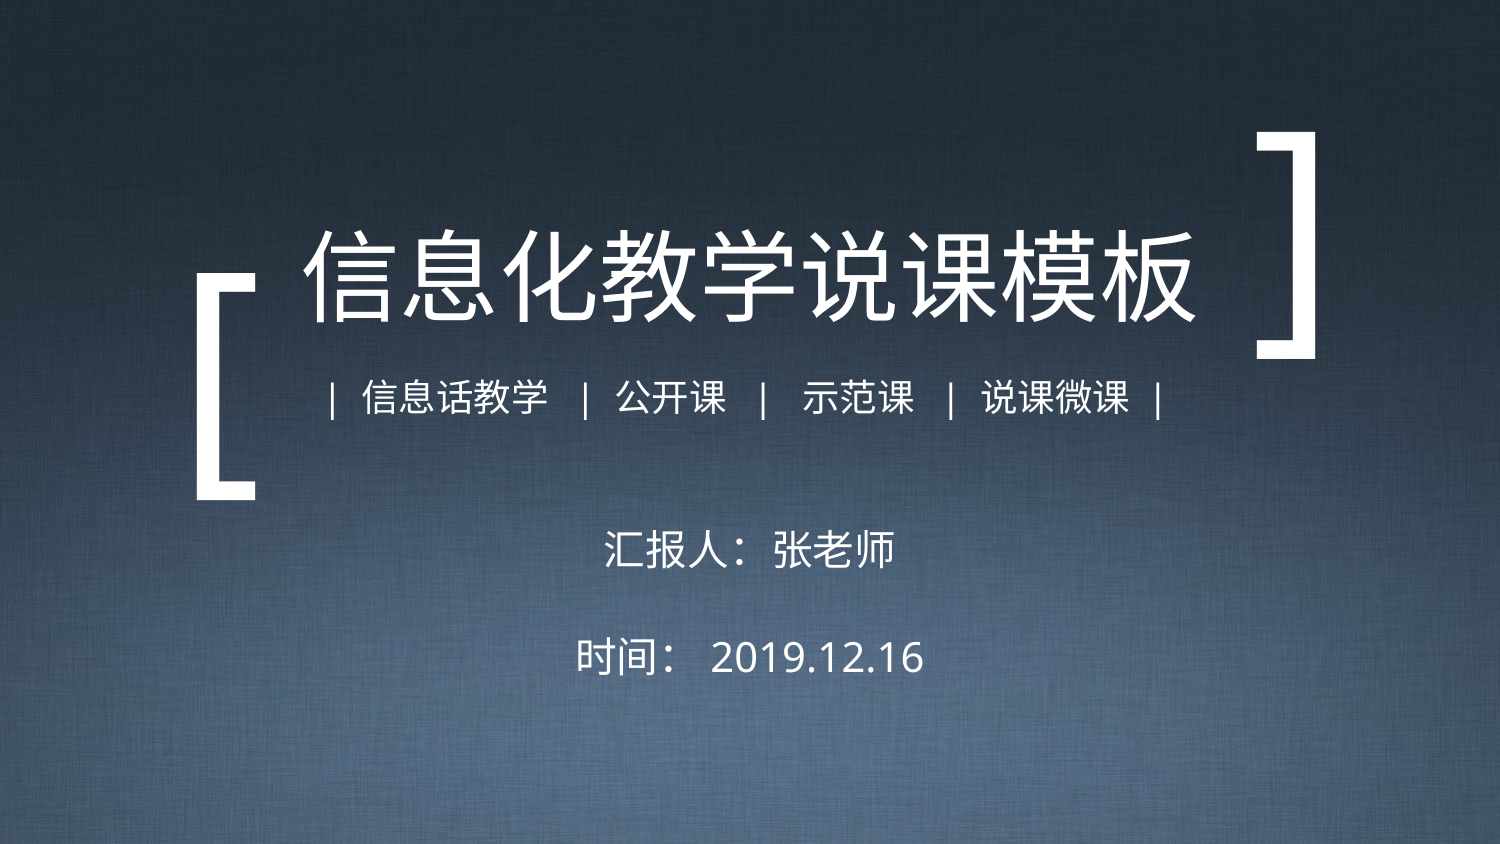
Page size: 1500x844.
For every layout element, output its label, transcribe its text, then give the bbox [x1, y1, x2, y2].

text_box 汇报人：张老师 [297, 516, 1094, 581]
picture [0, 0, 1500, 844]
text_box [ [1094, 114, 1494, 599]
text_box 信息化教学说课模板 [419, 206, 1094, 342]
text_box [ [20, 35, 419, 520]
text_box 时间：2019.12.16 [538, 623, 962, 688]
text_box | 信息话教学 | 公开课 | 示范课 | 说课微课 | [419, 366, 1094, 427]
